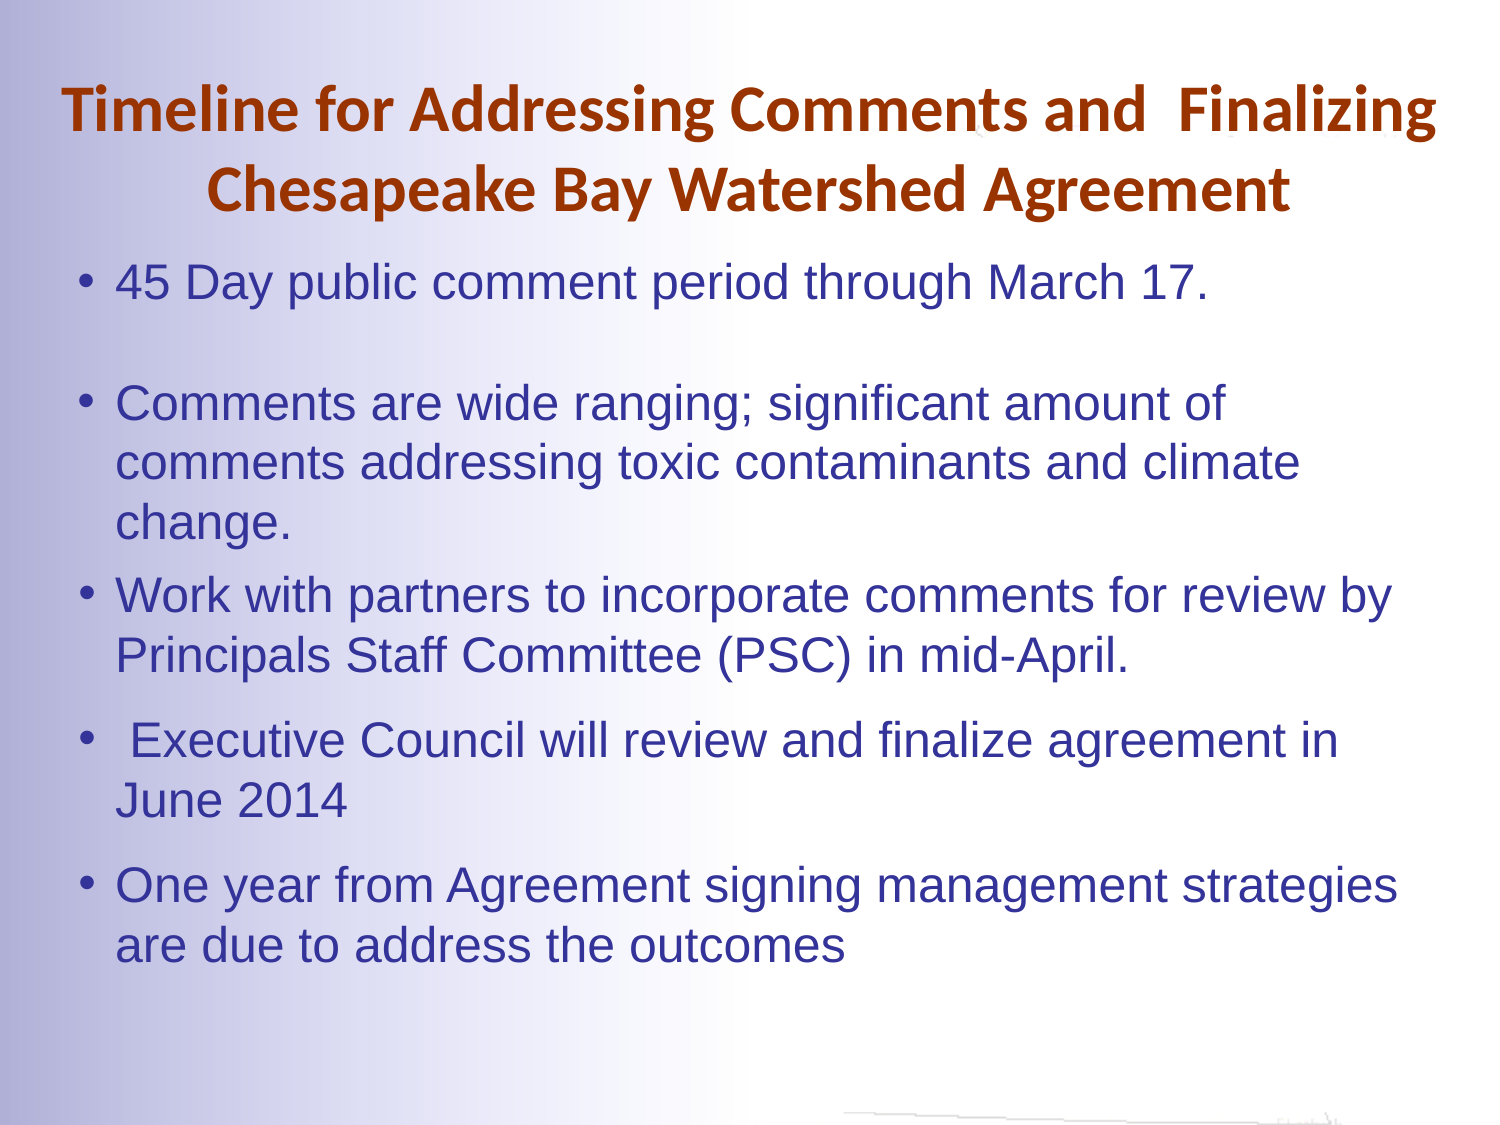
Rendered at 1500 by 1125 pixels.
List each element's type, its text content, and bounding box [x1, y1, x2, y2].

text_box Timeline for Addressing Comments and Finalizing Chesapeake Bay Watershed Agreement [37, 57, 1463, 175]
text_box [748, 135, 1500, 1114]
text_box 45 Day public comment period through March 17. Comments are wide ranging; significant amount of comments addressing toxic contaminants and climate change. Work with partners to incorporate comments for review by Principals Staff Committee (PSC) in mid-April. Executive Council will review and finalize agreement in June 2014 One year from Agreement signing management strategies are due to address the outcomes [62, 224, 1438, 1125]
